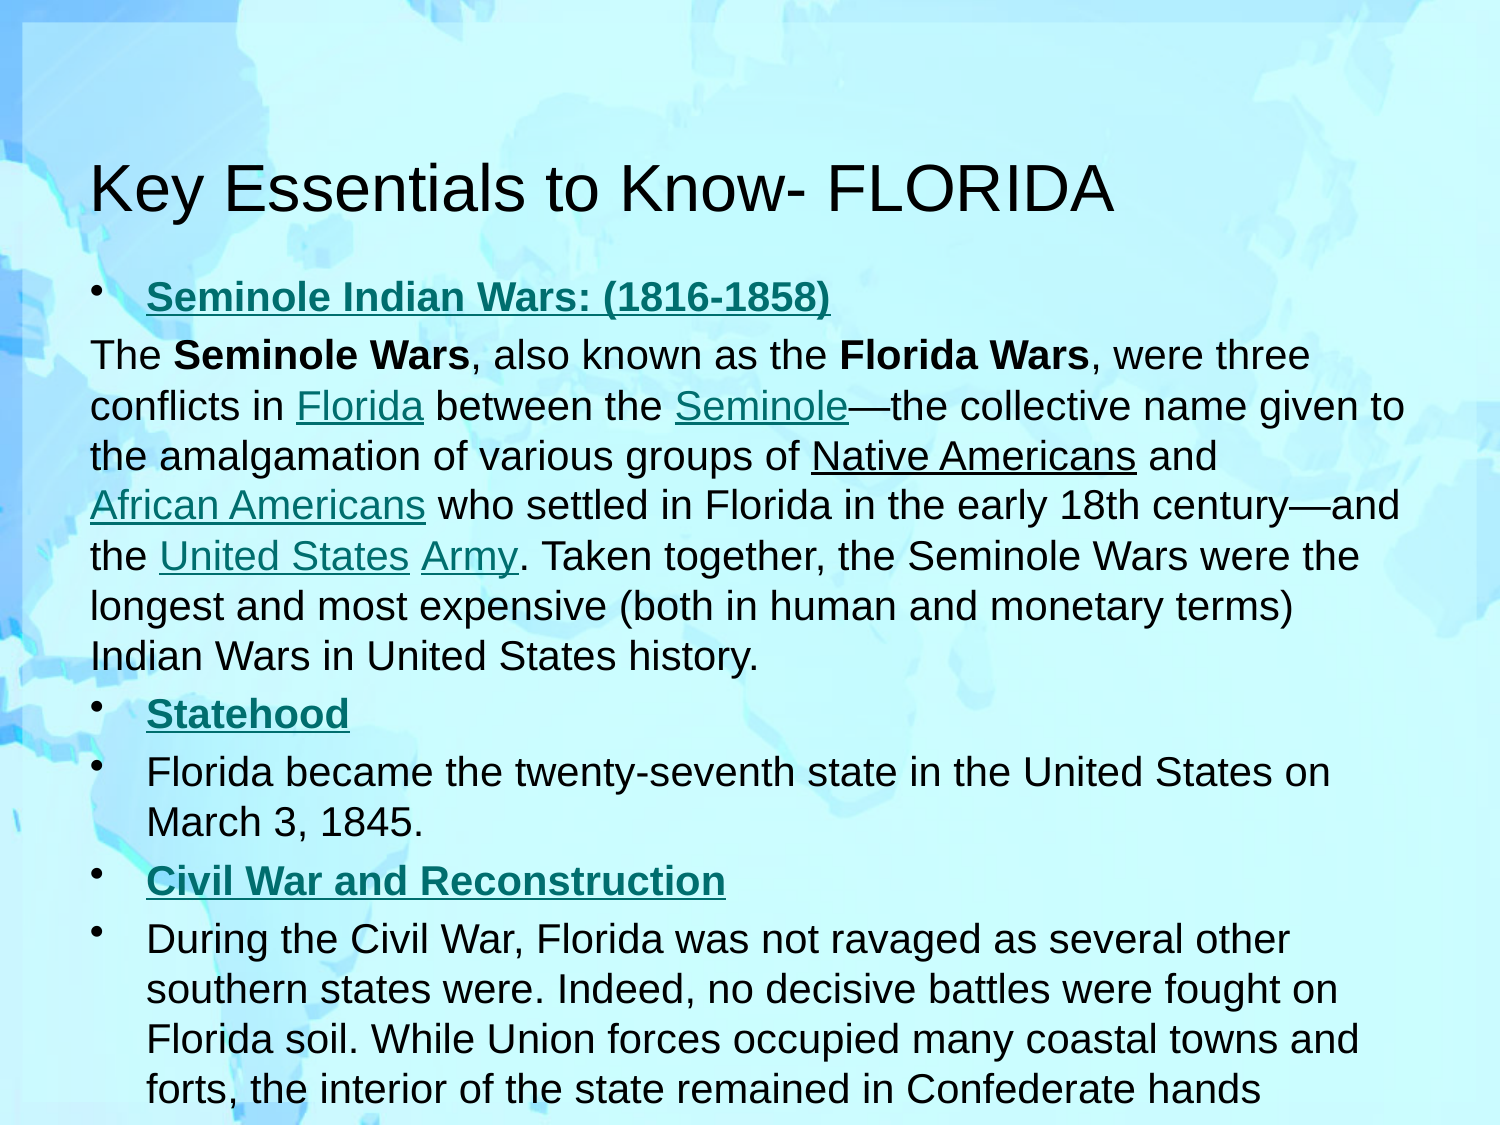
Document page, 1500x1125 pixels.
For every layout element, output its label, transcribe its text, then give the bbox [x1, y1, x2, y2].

list Seminole Indian Wars: (1816-1858) The Seminole Wars, also known as the Florida Wars, were three conflicts in Florida between the Seminole—the collective name given to the amalgamation of various groups of Native Americans and African Americans who settled in Florida in the early 18th century—and the United States Army. Taken together, the Seminole Wars were the longest and most expensive (both in human and monetary terms) Indian Wars in United States history. Statehood Florida became the twenty-seventh state in the United States on March 3, 1845. Civil War and Reconstruction During the Civil War, Florida was not ravaged as several other southern states were. Indeed, no decisive battles were fought on Florida soil. While Union forces occupied many coastal towns and forts, the interior of the state remained in Confederate hands [74, 262, 1425, 1005]
title Key Essentials to Know- FLORIDA [74, 45, 1425, 233]
picture [0, 0, 1500, 1125]
